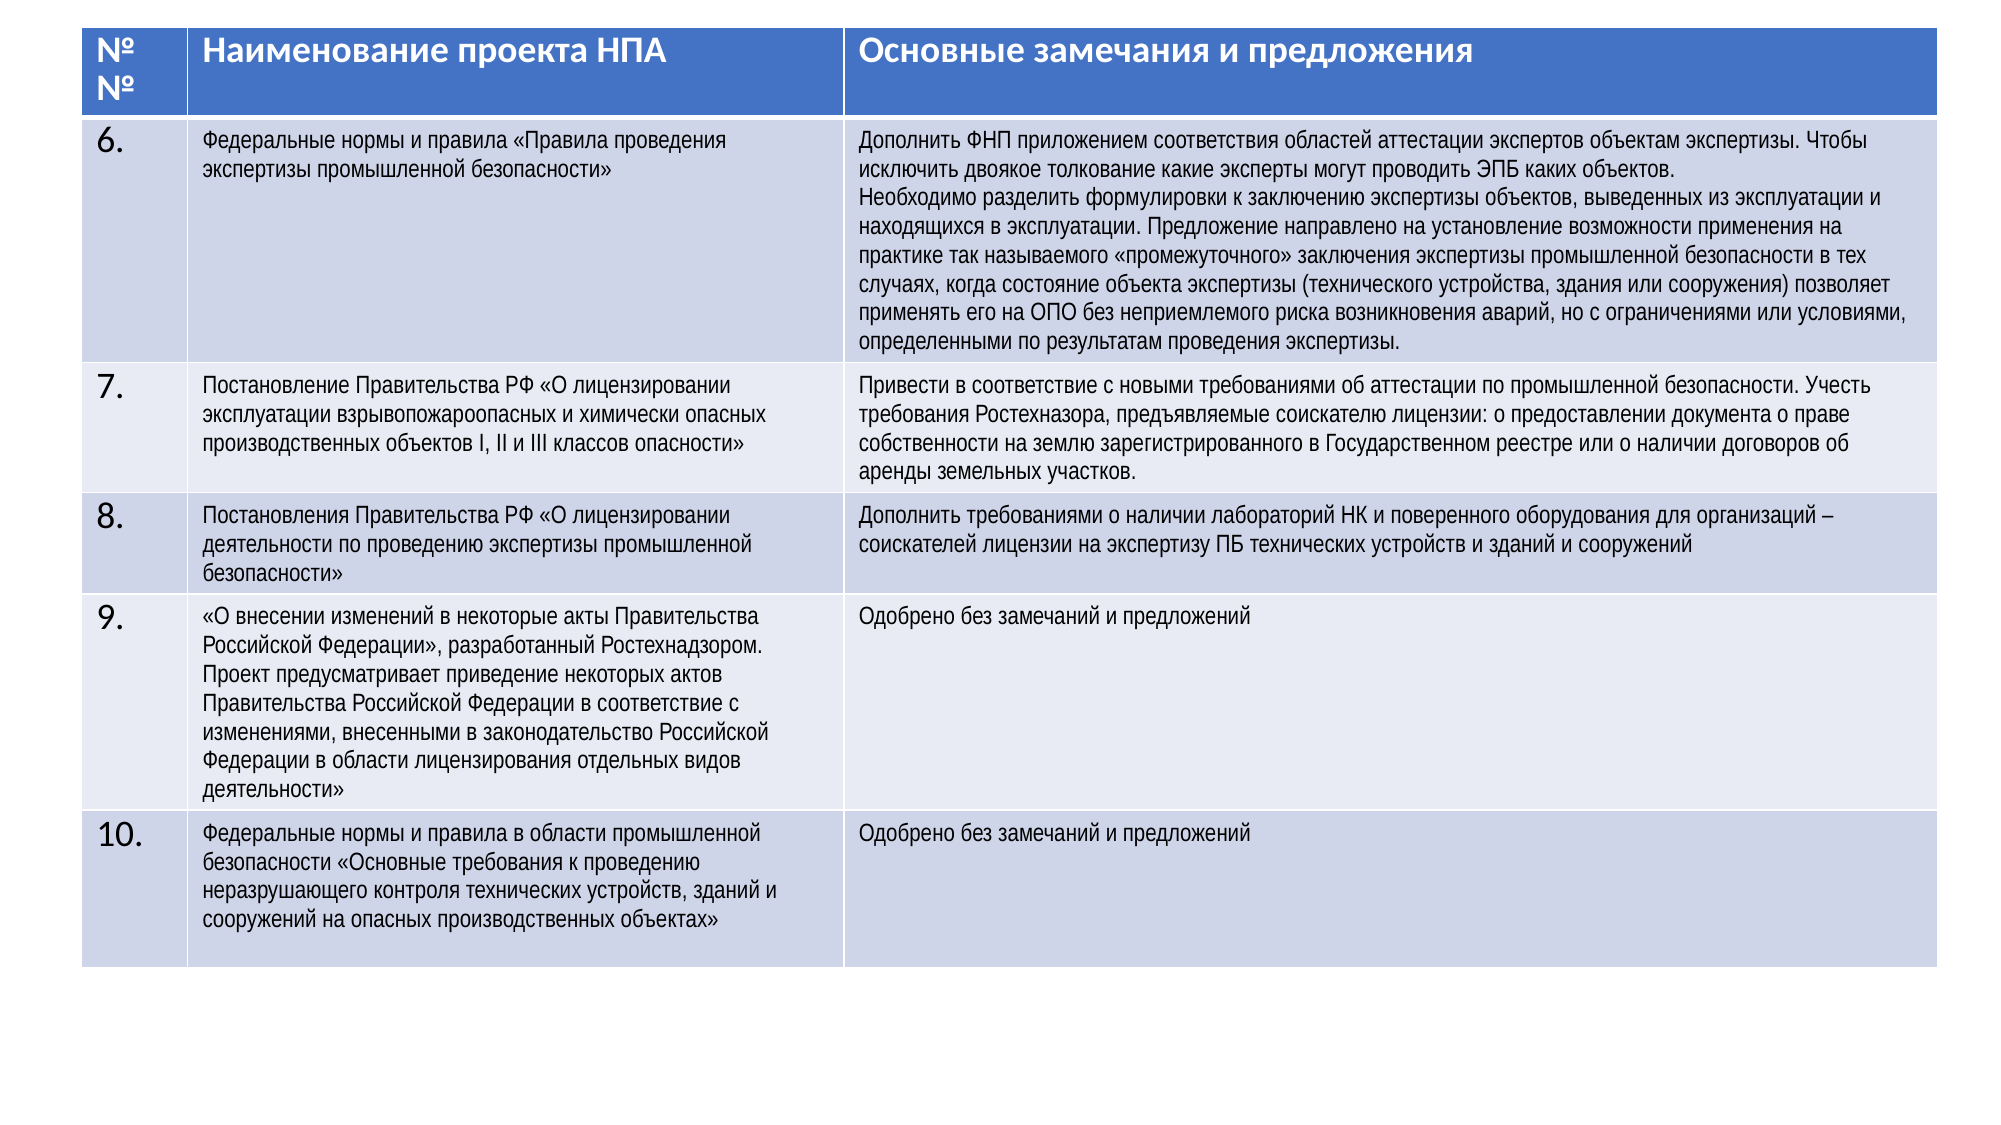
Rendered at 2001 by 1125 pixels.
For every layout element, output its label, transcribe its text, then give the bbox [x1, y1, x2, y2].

table_cell «О внесении изменений в некоторые акты Правительства Российской Федерации», разработанный Ростехнадзором. Проект предусматривает приведение некоторых актов Правительства Российской Федерации в соответствие с изменениями, внесенными в законодательство Российской Федерации в области лицензирования отдельных видов деятельности» [188, 595, 843, 809]
table_cell Федеральные нормы и правила в области промышленной безопасности «Основные требования к проведению неразрушающего контроля технических устройств, зданий и сооружений на опасных производственных объектах» [188, 811, 843, 967]
table_cell Постановления Правительства РФ «О лицензировании деятельности по проведению экспертизы промышленной безопасности» [188, 493, 843, 593]
table_cell Постановление Правительства РФ «О лицензировании эксплуатации взрывопожароопасных и химически опасных производственных объектов I, II и III классов опасности» [188, 363, 843, 492]
table_cell Дополнить ФНП приложением соответствия областей аттестации экспертов объектам экспертизы. Чтобы исключить двоякое толкование какие эксперты могут проводить ЭПБ каких объектов. Необходимо разделить формулировки к заключению экспертизы объектов, выведенных из эксплуатации и находящихся в эксплуатации. Предложение направлено на установление возможности применения на практике так называемого «промежуточного» заключения экспертизы промышленной безопасности в тех случаях, когда состояние объекта экспертизы (технического устройства, здания или сооружения) позволяет применять его на ОПО без неприемлемого риска возникновения аварий, но с ограничениями или условиями, определенными по результатам проведения экспертизы. [845, 120, 1937, 362]
table_cell 9. [82, 595, 187, 809]
table_header Основные замечания и предложения [845, 28, 1937, 115]
table_cell Федеральные нормы и правила «Правила проведения экспертизы промышленной безопасности» [188, 120, 843, 362]
table_header №№ [82, 28, 187, 115]
table_cell 8. [82, 493, 187, 593]
table_cell Привести в соответствие с новыми требованиями об аттестации по промышленной безопасности. Учесть требования Ростехназора, предъявляемые соискателю лицензии: о предоставлении документа о праве собственности на землю зарегистрированного в Государственном реестре или о наличии договоров об аренды земельных участков. [845, 363, 1937, 492]
table_header Наименование проекта НПА [188, 28, 843, 115]
table_cell 10. [82, 811, 187, 967]
table_cell Дополнить требованиями о наличии лабораторий НК и поверенного оборудования для организаций – соискателей лицензии на экспертизу ПБ технических устройств и зданий и сооружений [845, 493, 1937, 593]
table_cell Одобрено без замечаний и предложений [845, 595, 1937, 809]
table_cell 7. [82, 363, 187, 492]
table_cell 6. [82, 120, 187, 362]
table_cell Одобрено без замечаний и предложений [845, 811, 1937, 967]
